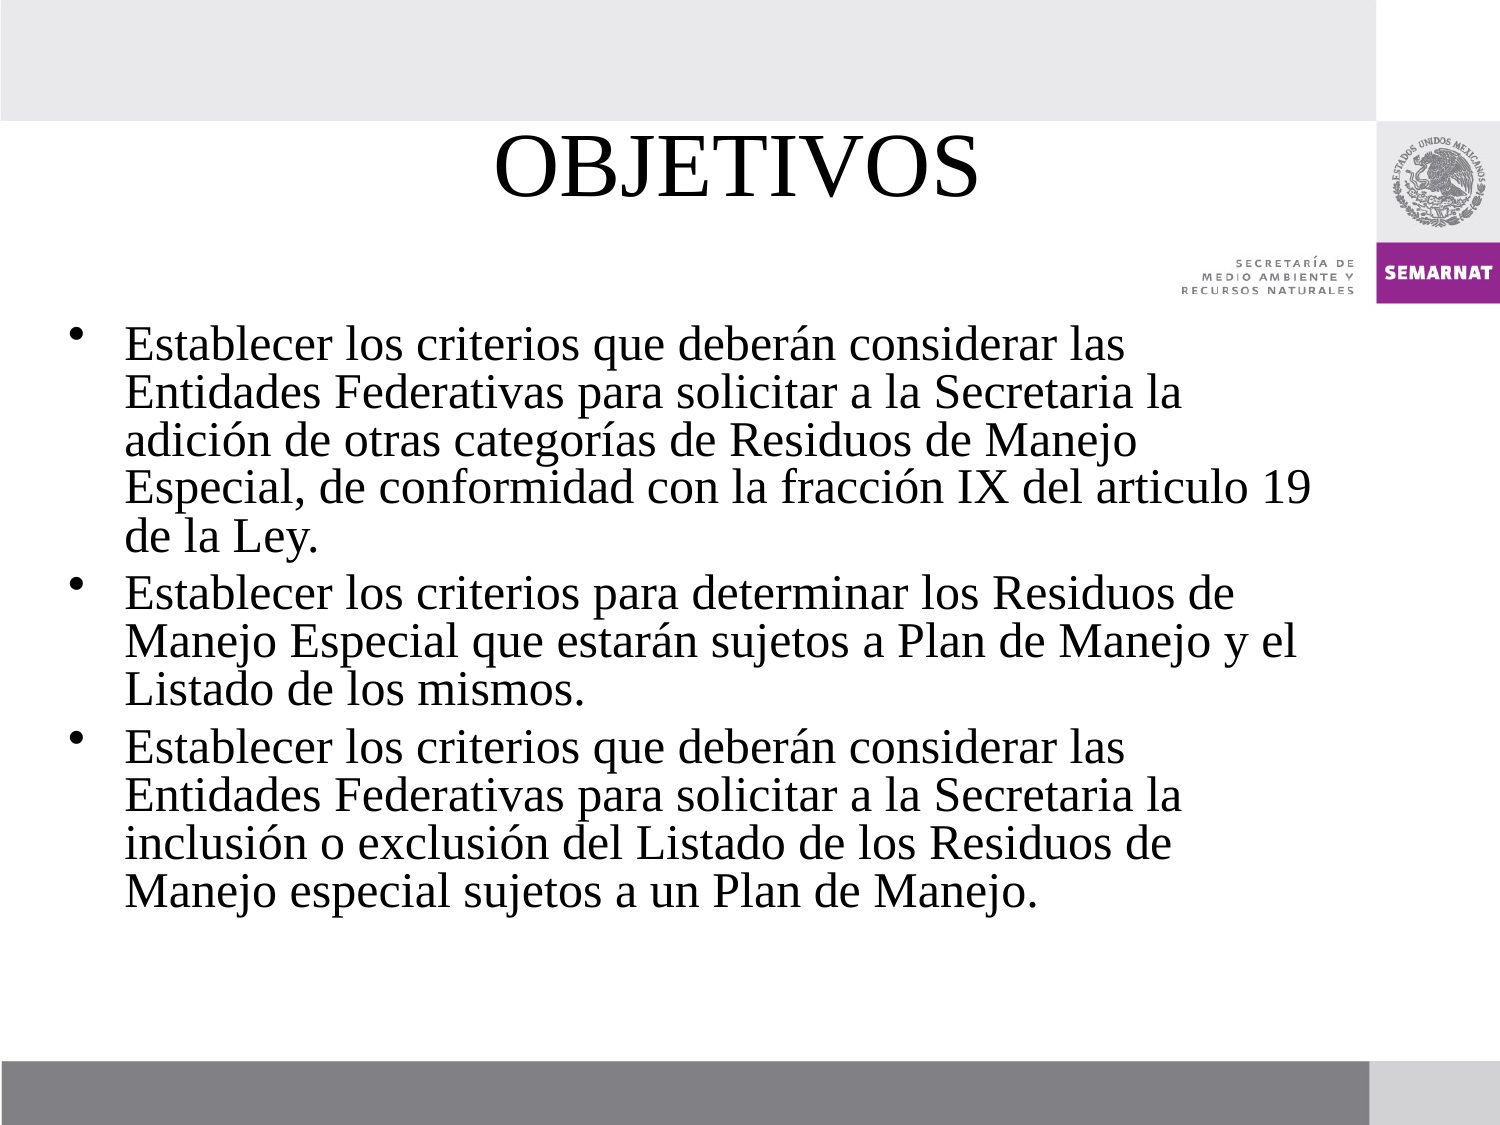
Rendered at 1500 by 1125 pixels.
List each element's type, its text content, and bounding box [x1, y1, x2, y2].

picture [0, 0, 1500, 1125]
title OBJETIVOS [111, 66, 1388, 255]
list Establecer los criterios que deberán considerar las Entidades Federativas para solicitar a la Secretaria la adición de otras categorías de Residuos de Manejo Especial, de conformidad con la fracción IX del articulo 19 de la Ley. Establecer los criterios para determinar los Residuos de Manejo Especial que estarán sujetos a Plan de Manejo y el Listado de los mismos. Establecer los criterios que deberán considerar las Entidades Federativas para solicitar a la Secretaria la inclusión o exclusión del Listado de los Residuos de Manejo especial sujetos a un Plan de Manejo. [52, 314, 1329, 990]
